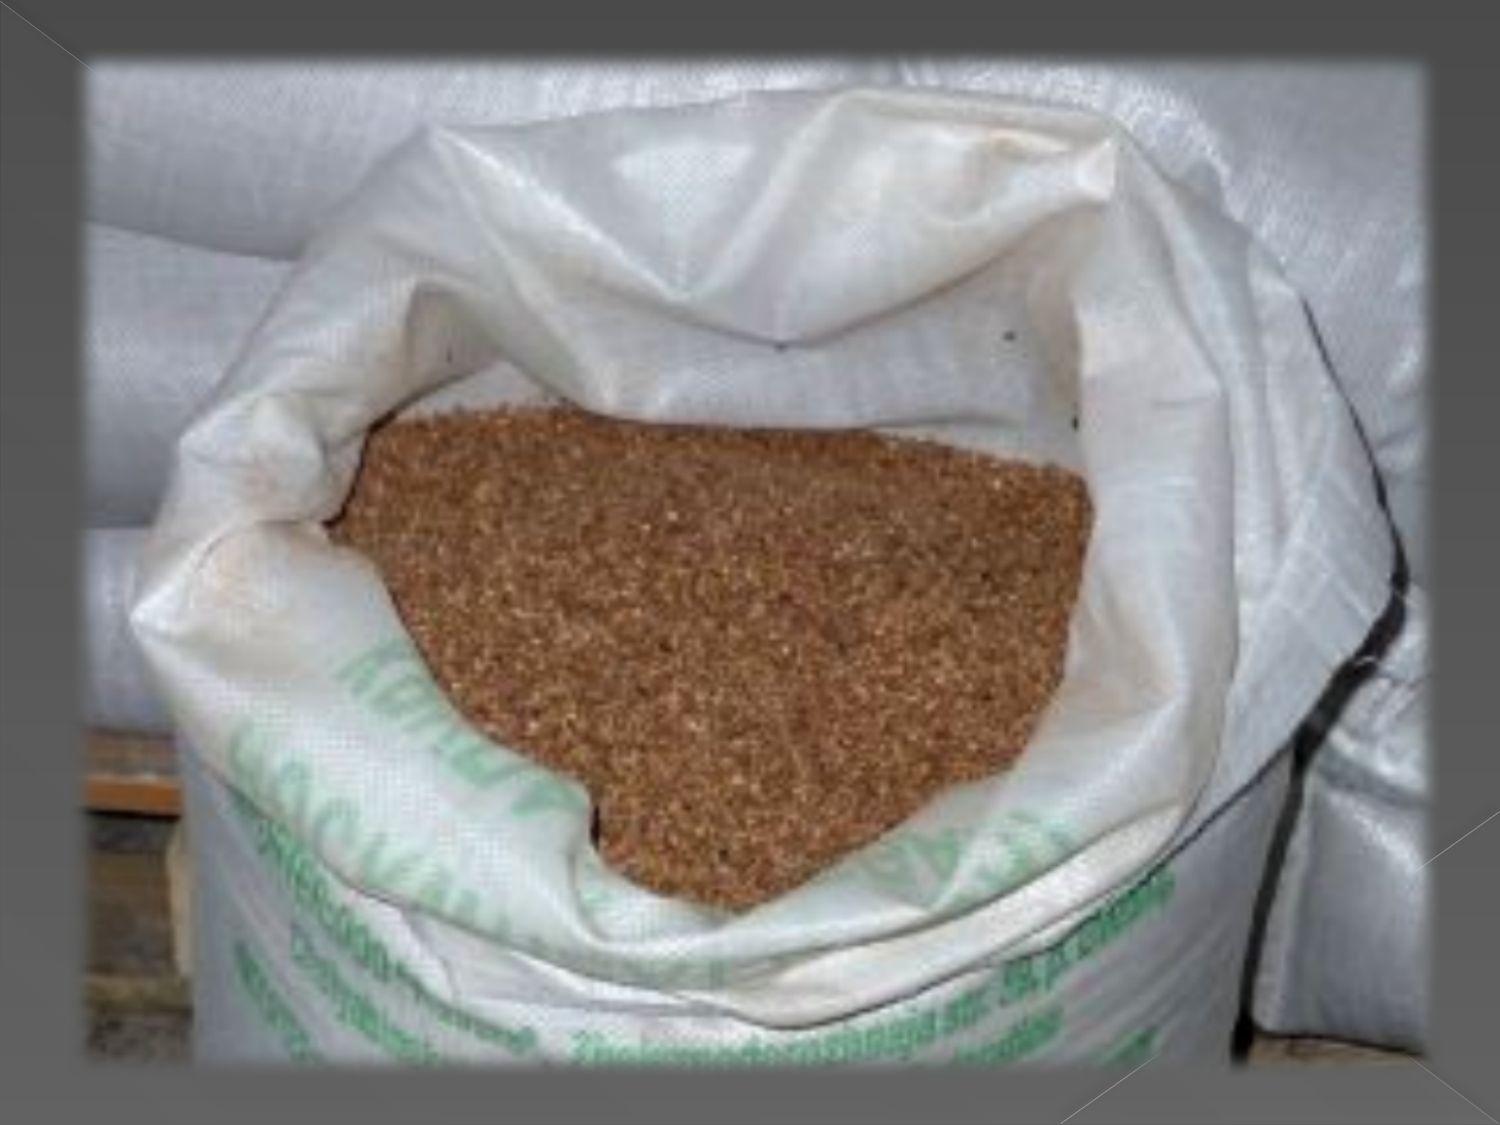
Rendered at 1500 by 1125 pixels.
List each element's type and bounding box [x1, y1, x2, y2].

picture [70, 46, 1442, 1079]
